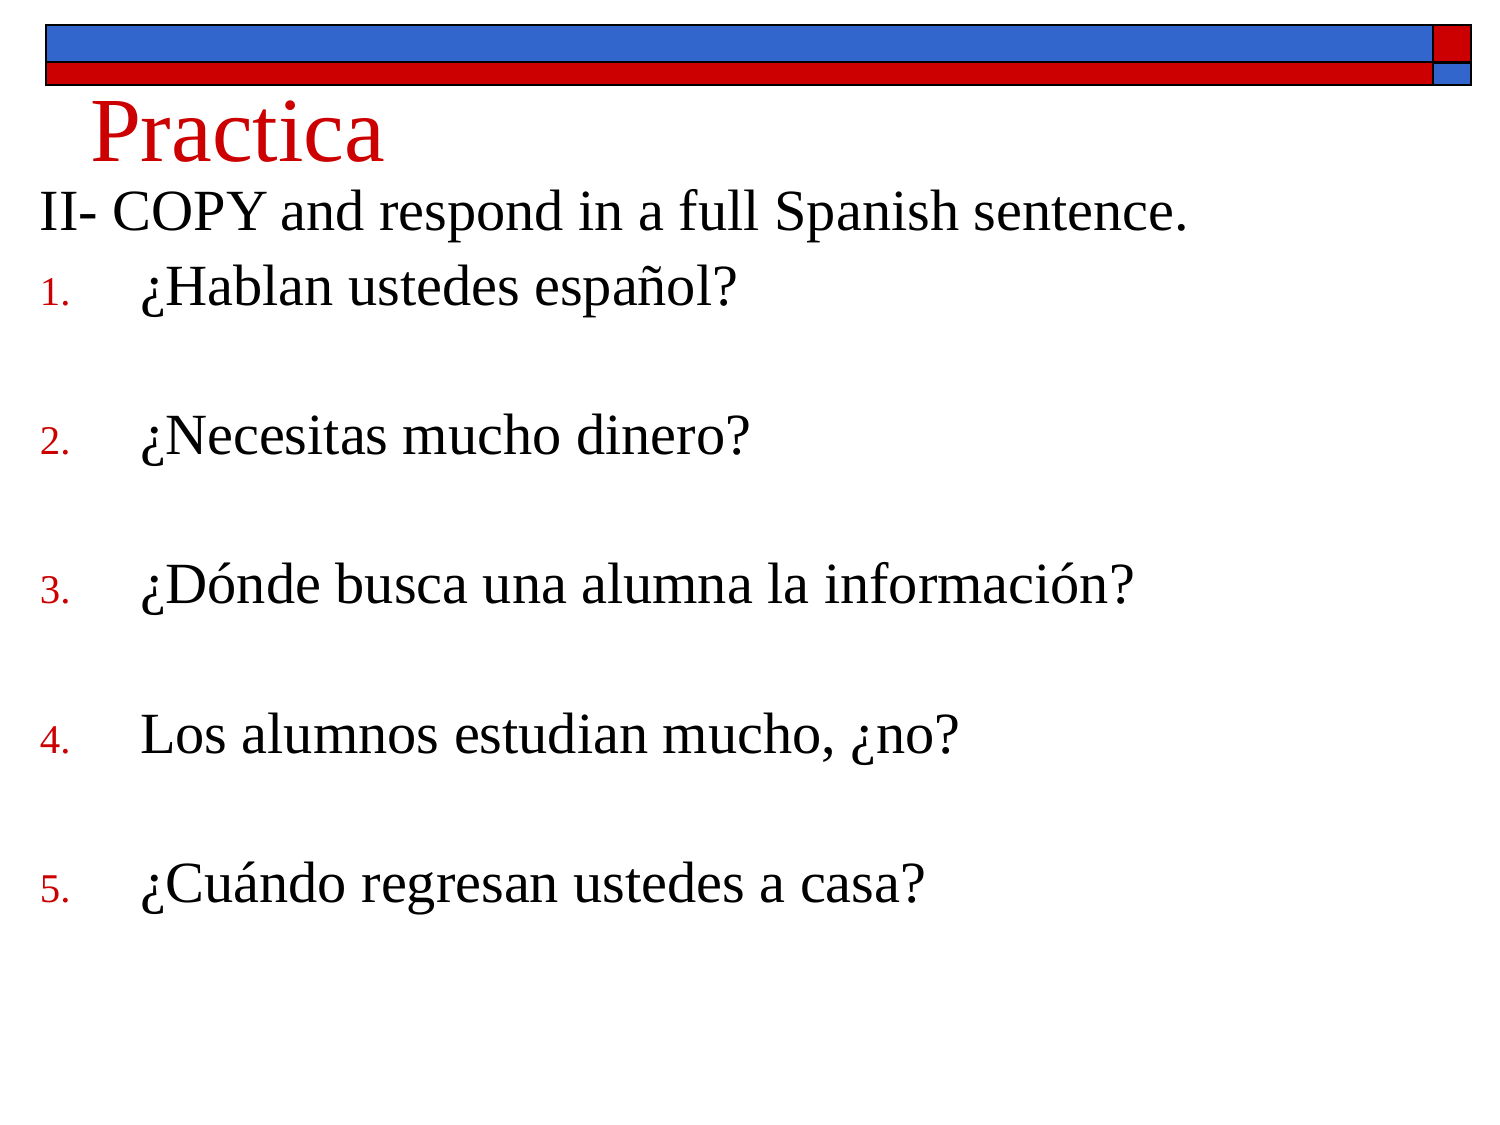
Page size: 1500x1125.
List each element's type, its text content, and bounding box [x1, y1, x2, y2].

title Practica [75, 0, 1425, 172]
list II- COPY and respond in a full Spanish sentence. ¿Hablan ustedes español? ¿Necesitas mucho dinero? ¿Dónde busca una alumna la información? Los alumnos estudian mucho, ¿no? ¿Cuándo regresan ustedes a casa? [24, 172, 1488, 998]
